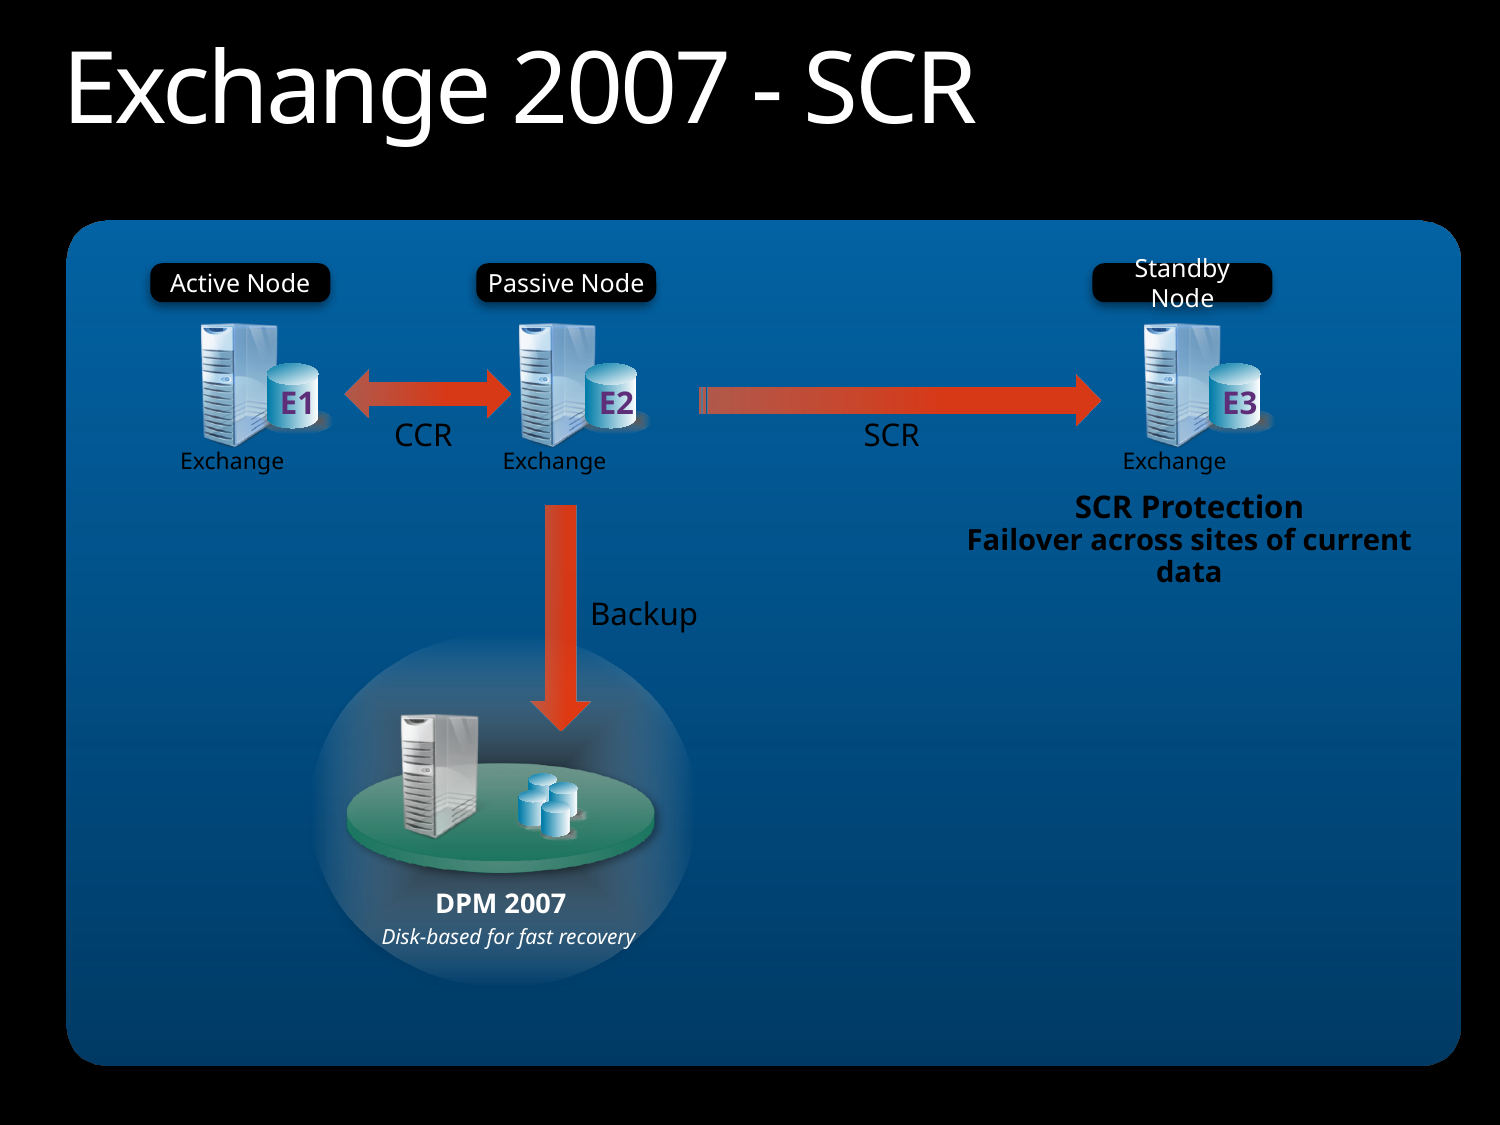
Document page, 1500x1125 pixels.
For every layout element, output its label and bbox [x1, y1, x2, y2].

picture [331, 714, 673, 896]
text_box [66, 220, 1461, 1066]
title [62, 37, 1438, 147]
